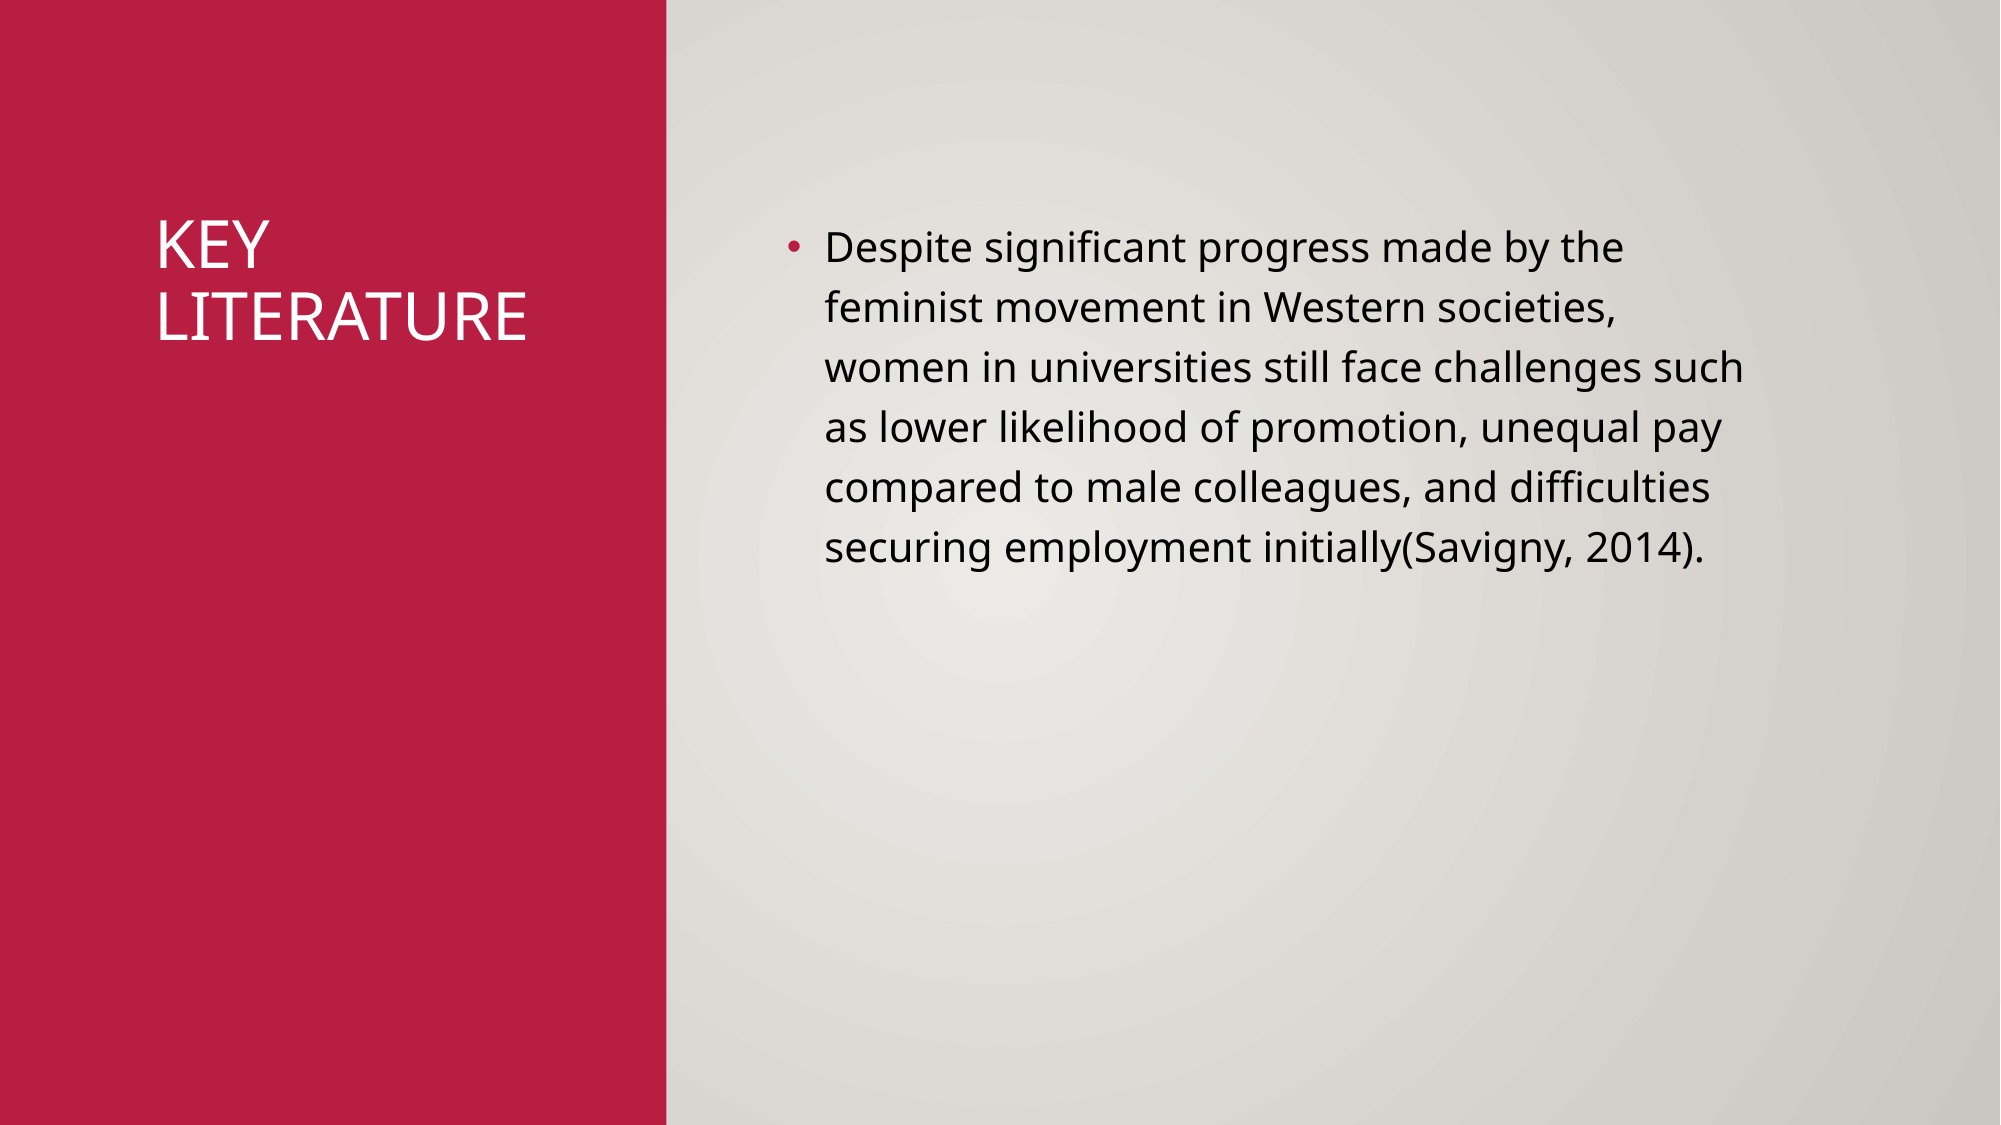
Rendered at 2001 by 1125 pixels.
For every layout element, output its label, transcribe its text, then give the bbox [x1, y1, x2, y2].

title Key Literature [139, 203, 587, 956]
list Despite significant progress made by the feminist movement in Western societies, women in universities still face challenges such as lower likelihood of promotion, unequal pay compared to male colleagues, and difficulties securing employment initially(Savigny, 2014). [771, 203, 1762, 1010]
text_box [668, 0, 2000, 1125]
text_box [0, 0, 668, 1125]
